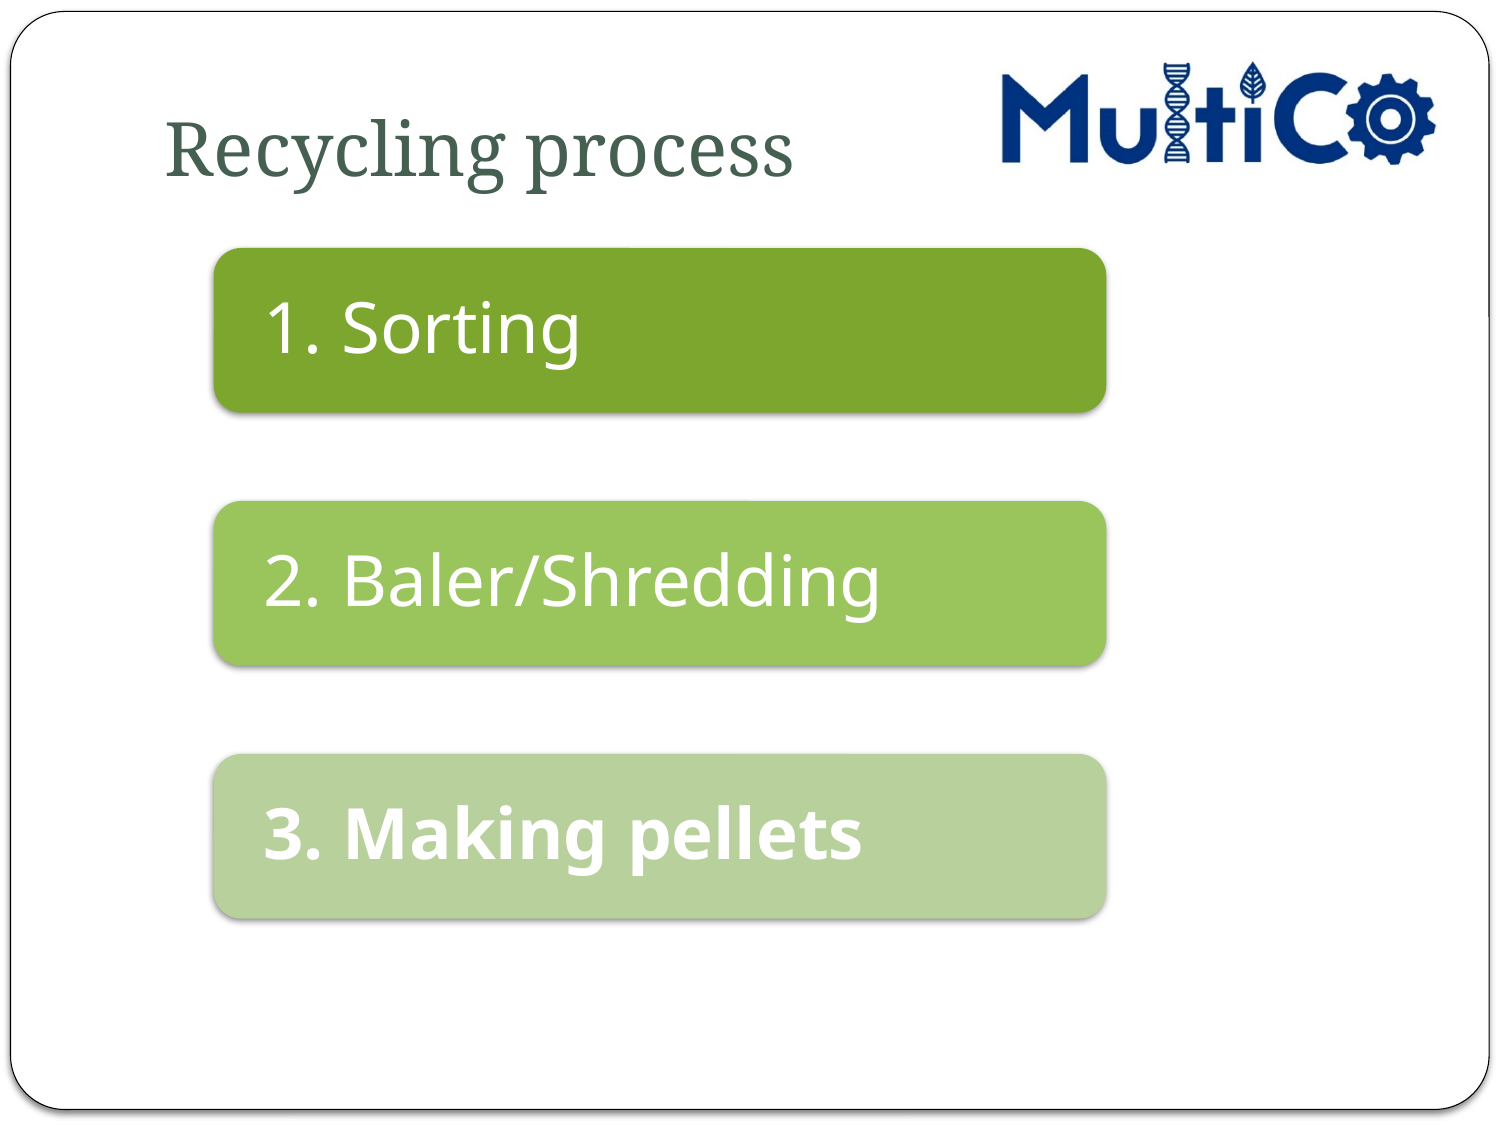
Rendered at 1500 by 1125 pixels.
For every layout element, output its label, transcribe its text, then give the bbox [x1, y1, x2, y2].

title Recycling process [150, 19, 1425, 207]
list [149, 237, 1426, 988]
picture [985, 39, 1452, 186]
